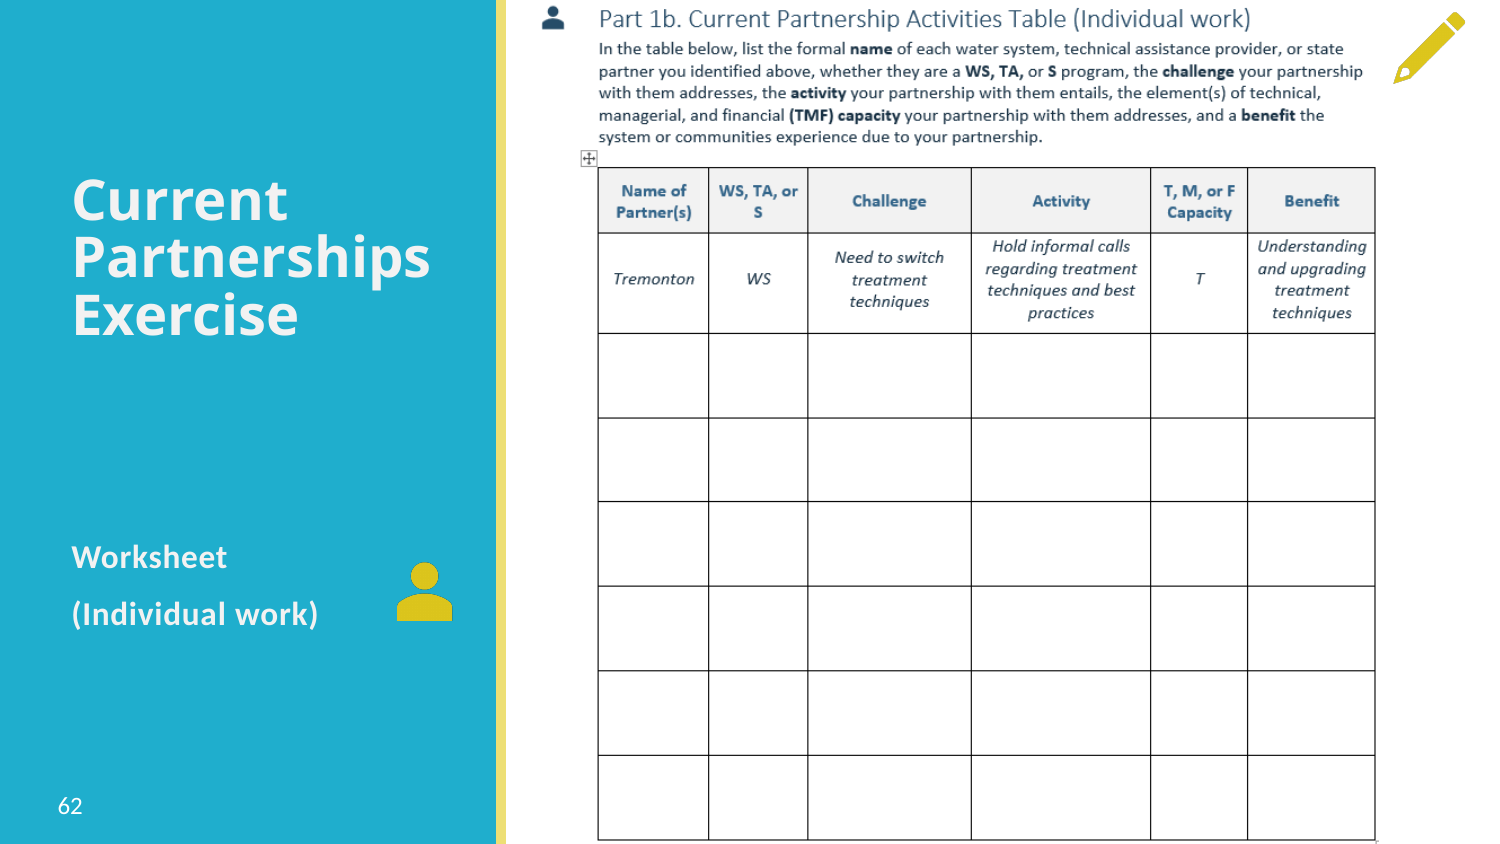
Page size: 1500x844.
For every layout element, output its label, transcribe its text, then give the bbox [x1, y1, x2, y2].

picture [1386, 5, 1472, 91]
slide_number 62 [16, 782, 124, 828]
picture [539, 0, 1379, 844]
list Worksheet (Individual work) [56, 532, 451, 780]
picture [383, 550, 466, 633]
title Current Partnerships Exercise [56, 73, 451, 355]
